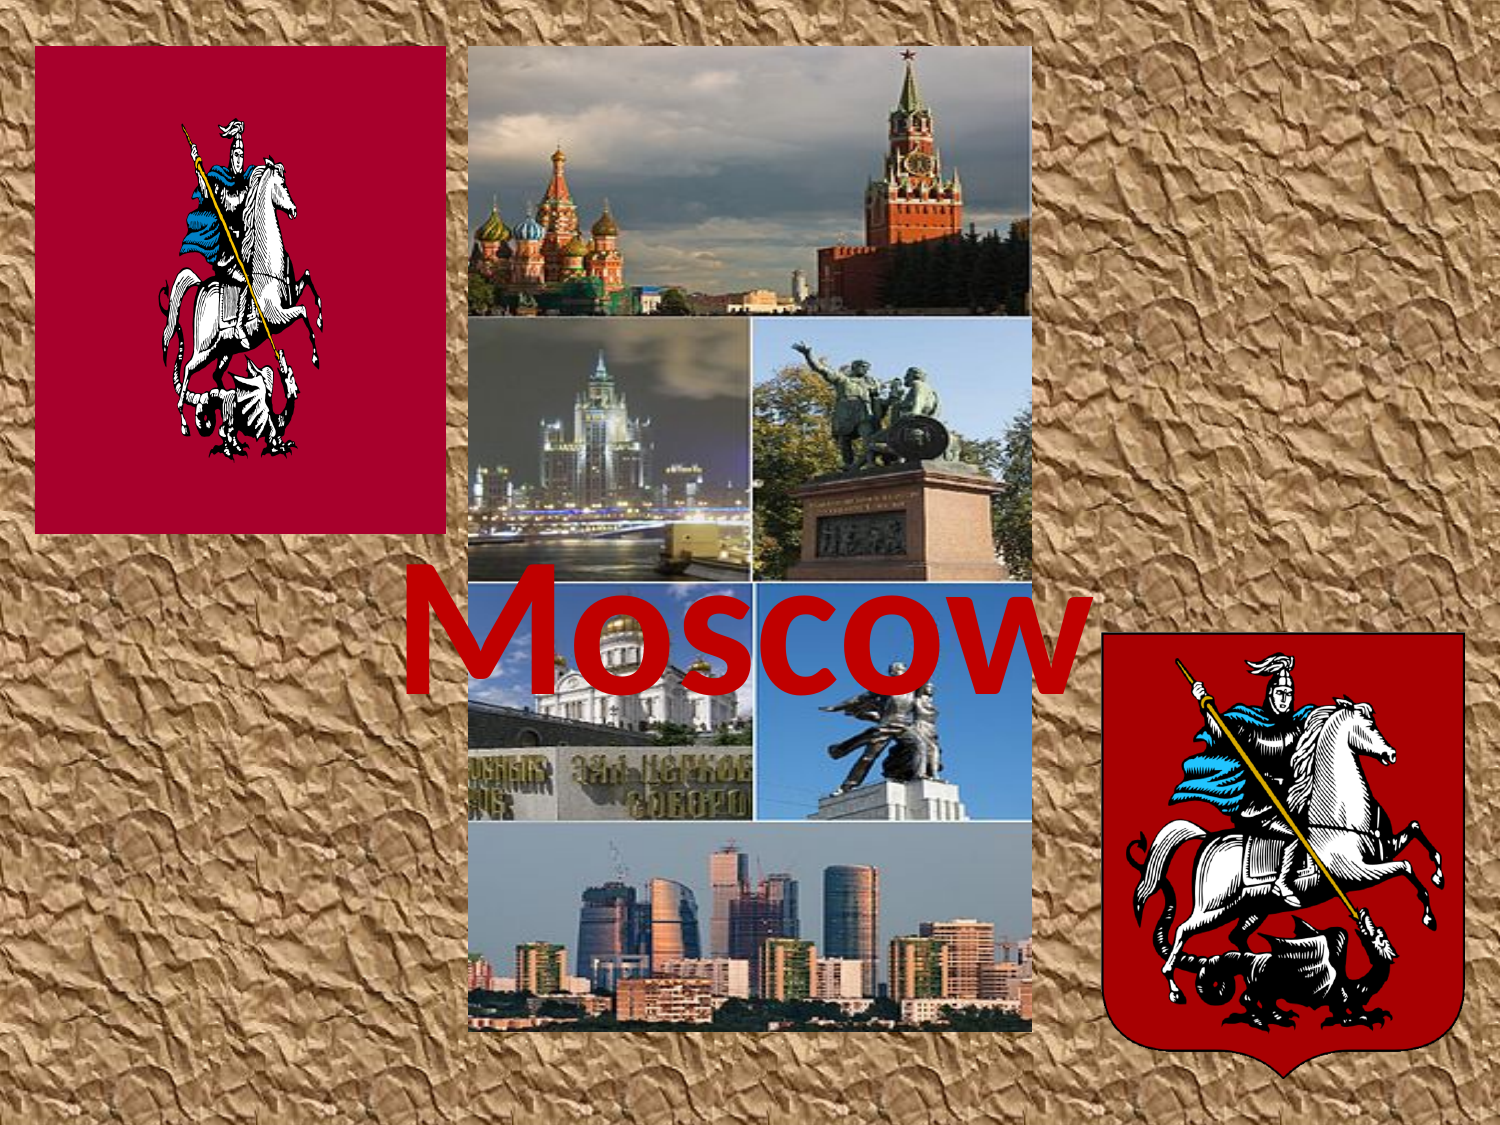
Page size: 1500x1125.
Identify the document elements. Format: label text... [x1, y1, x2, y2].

text_box Moscow [1035, 486, 1325, 742]
picture [0, 0, 1500, 1125]
text_box Moscow [164, 486, 463, 742]
